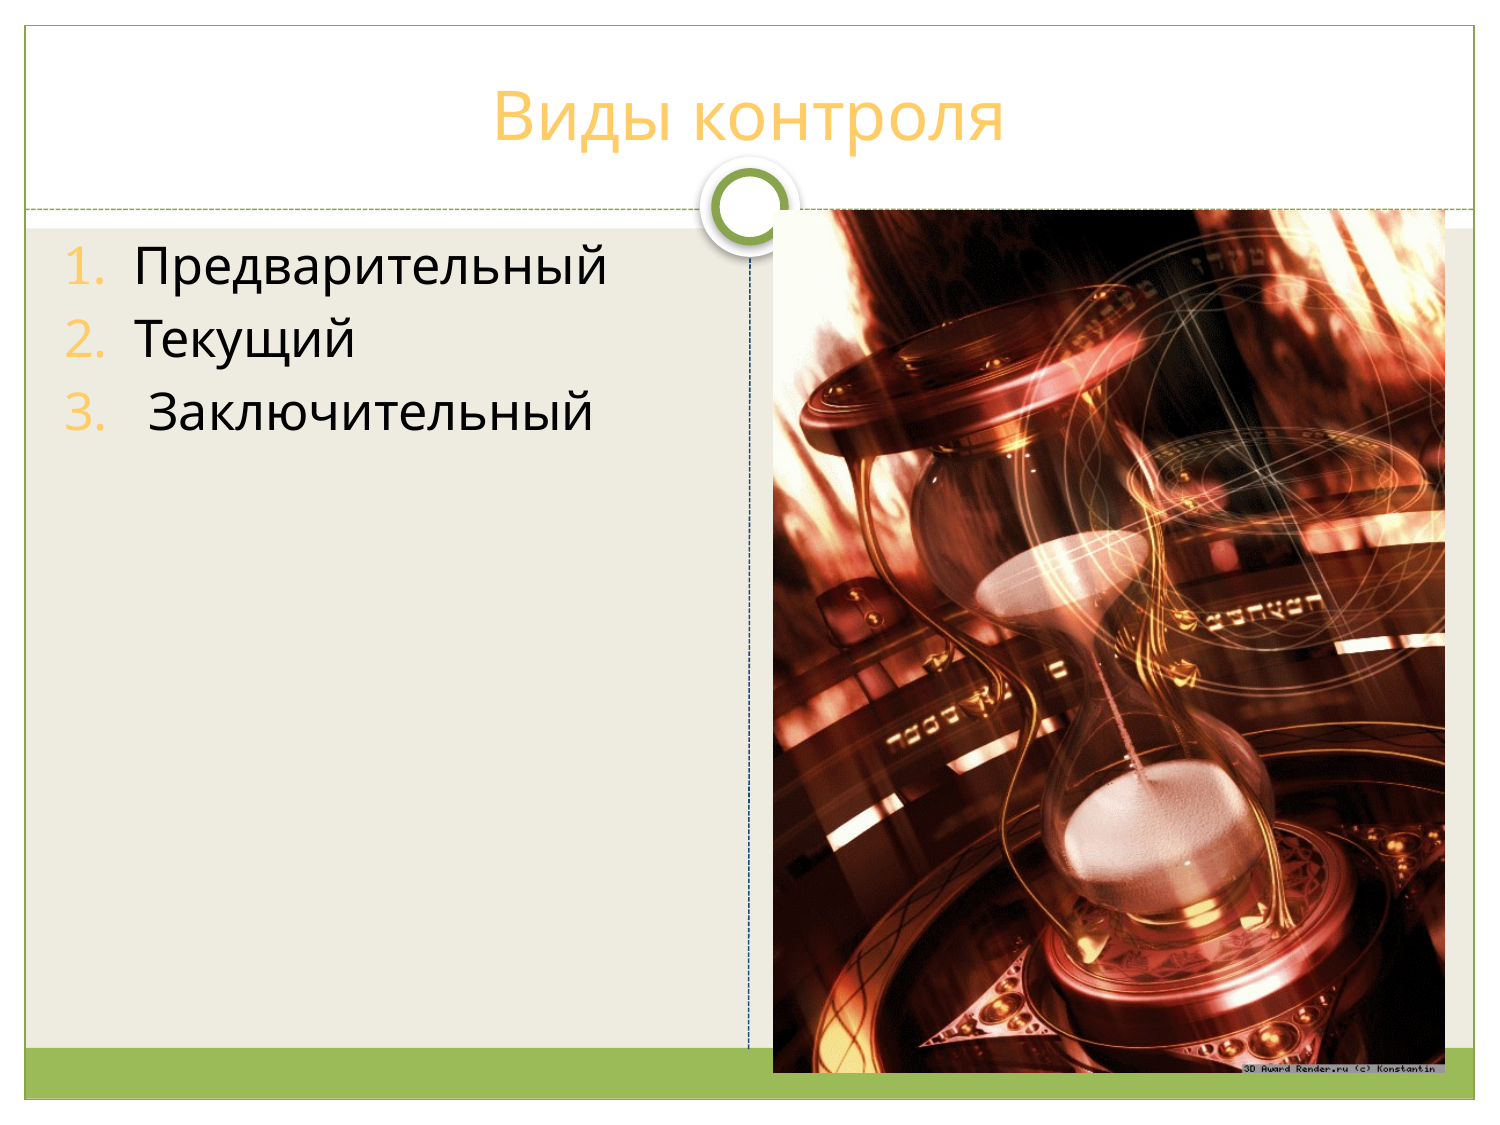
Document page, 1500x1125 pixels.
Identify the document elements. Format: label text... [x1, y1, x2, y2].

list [773, 210, 1445, 1073]
list 1. Предварительный 2. Текущий 3. Заключительный [49, 224, 712, 993]
title Виды контроля [49, 37, 1450, 162]
